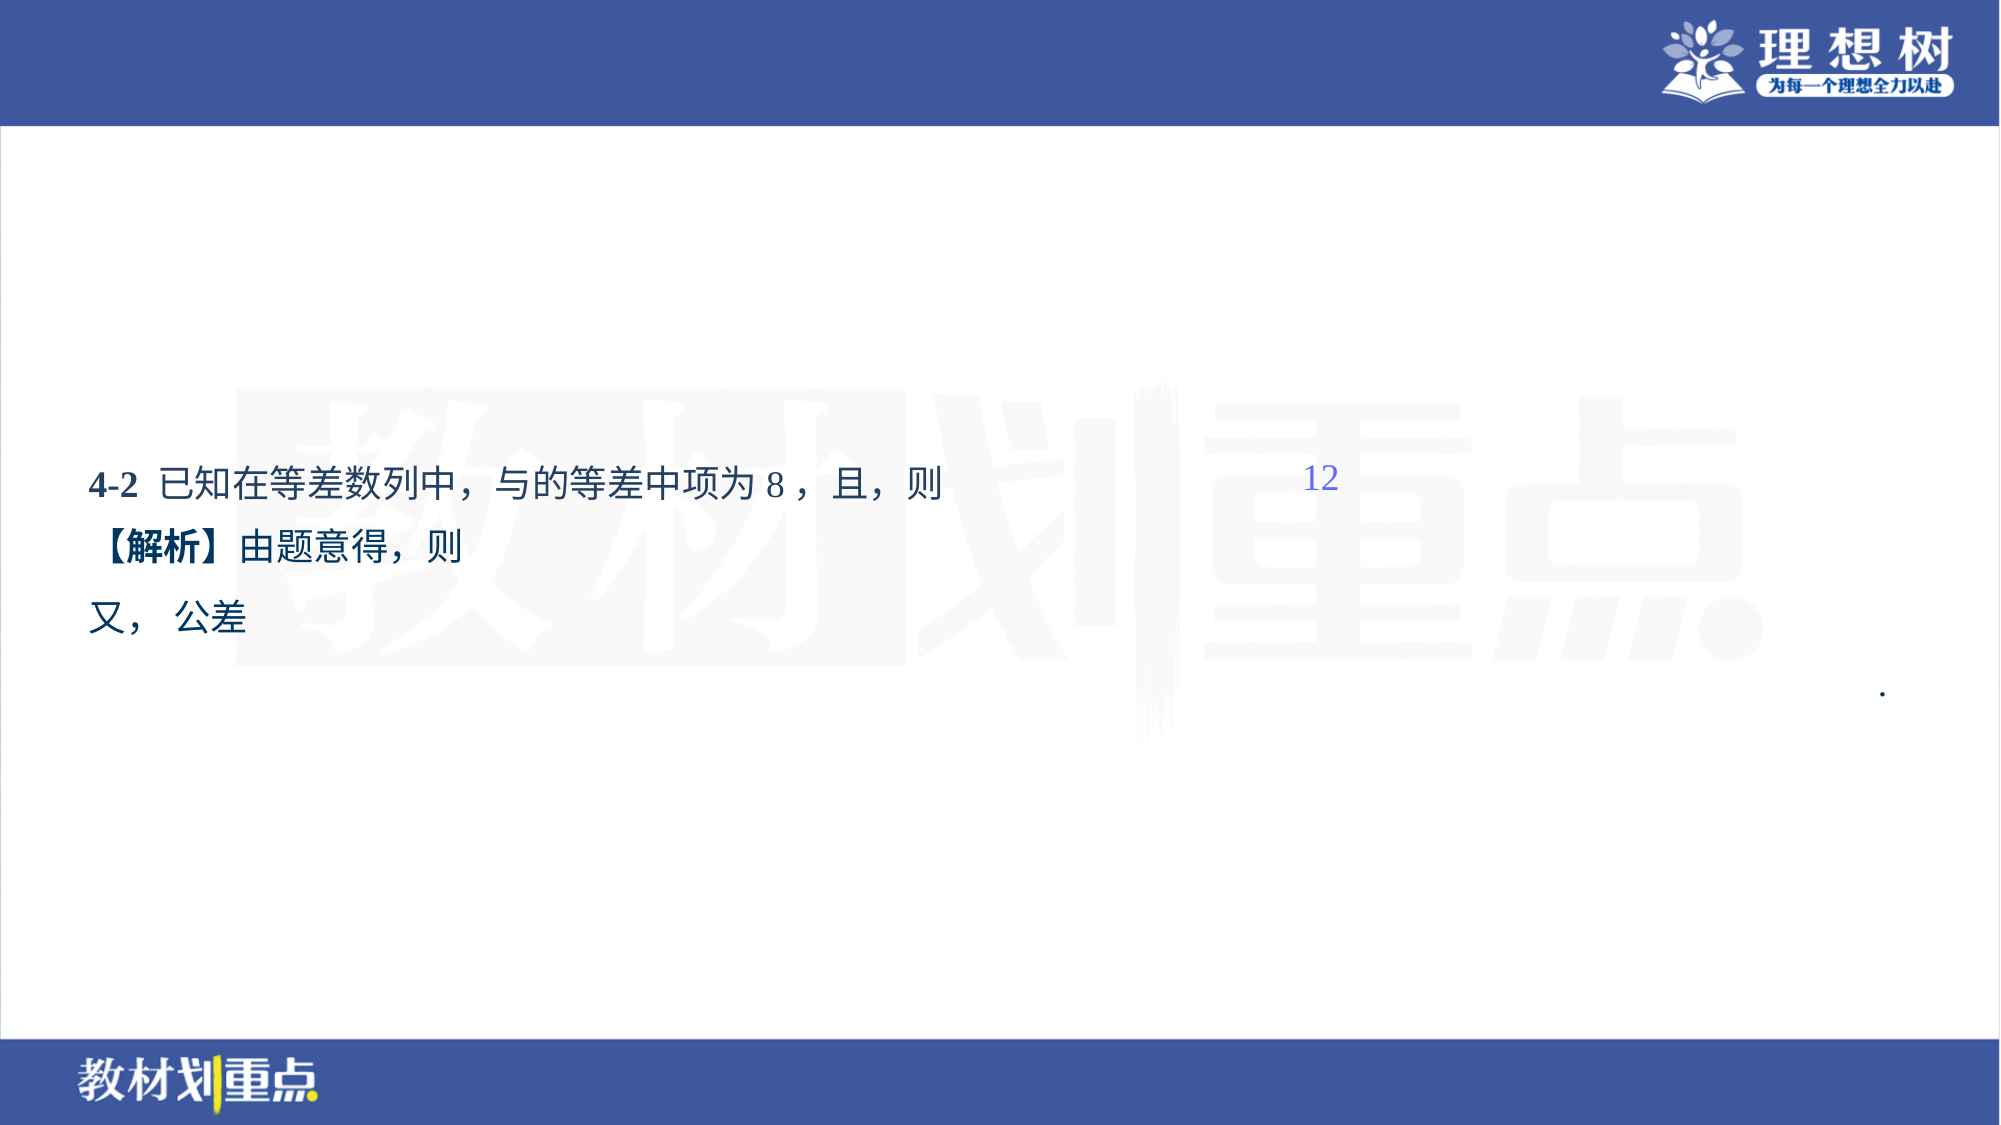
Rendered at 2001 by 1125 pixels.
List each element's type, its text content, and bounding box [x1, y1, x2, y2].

text_box 12 [1288, 431, 1354, 492]
picture [0, 0, 2000, 1125]
